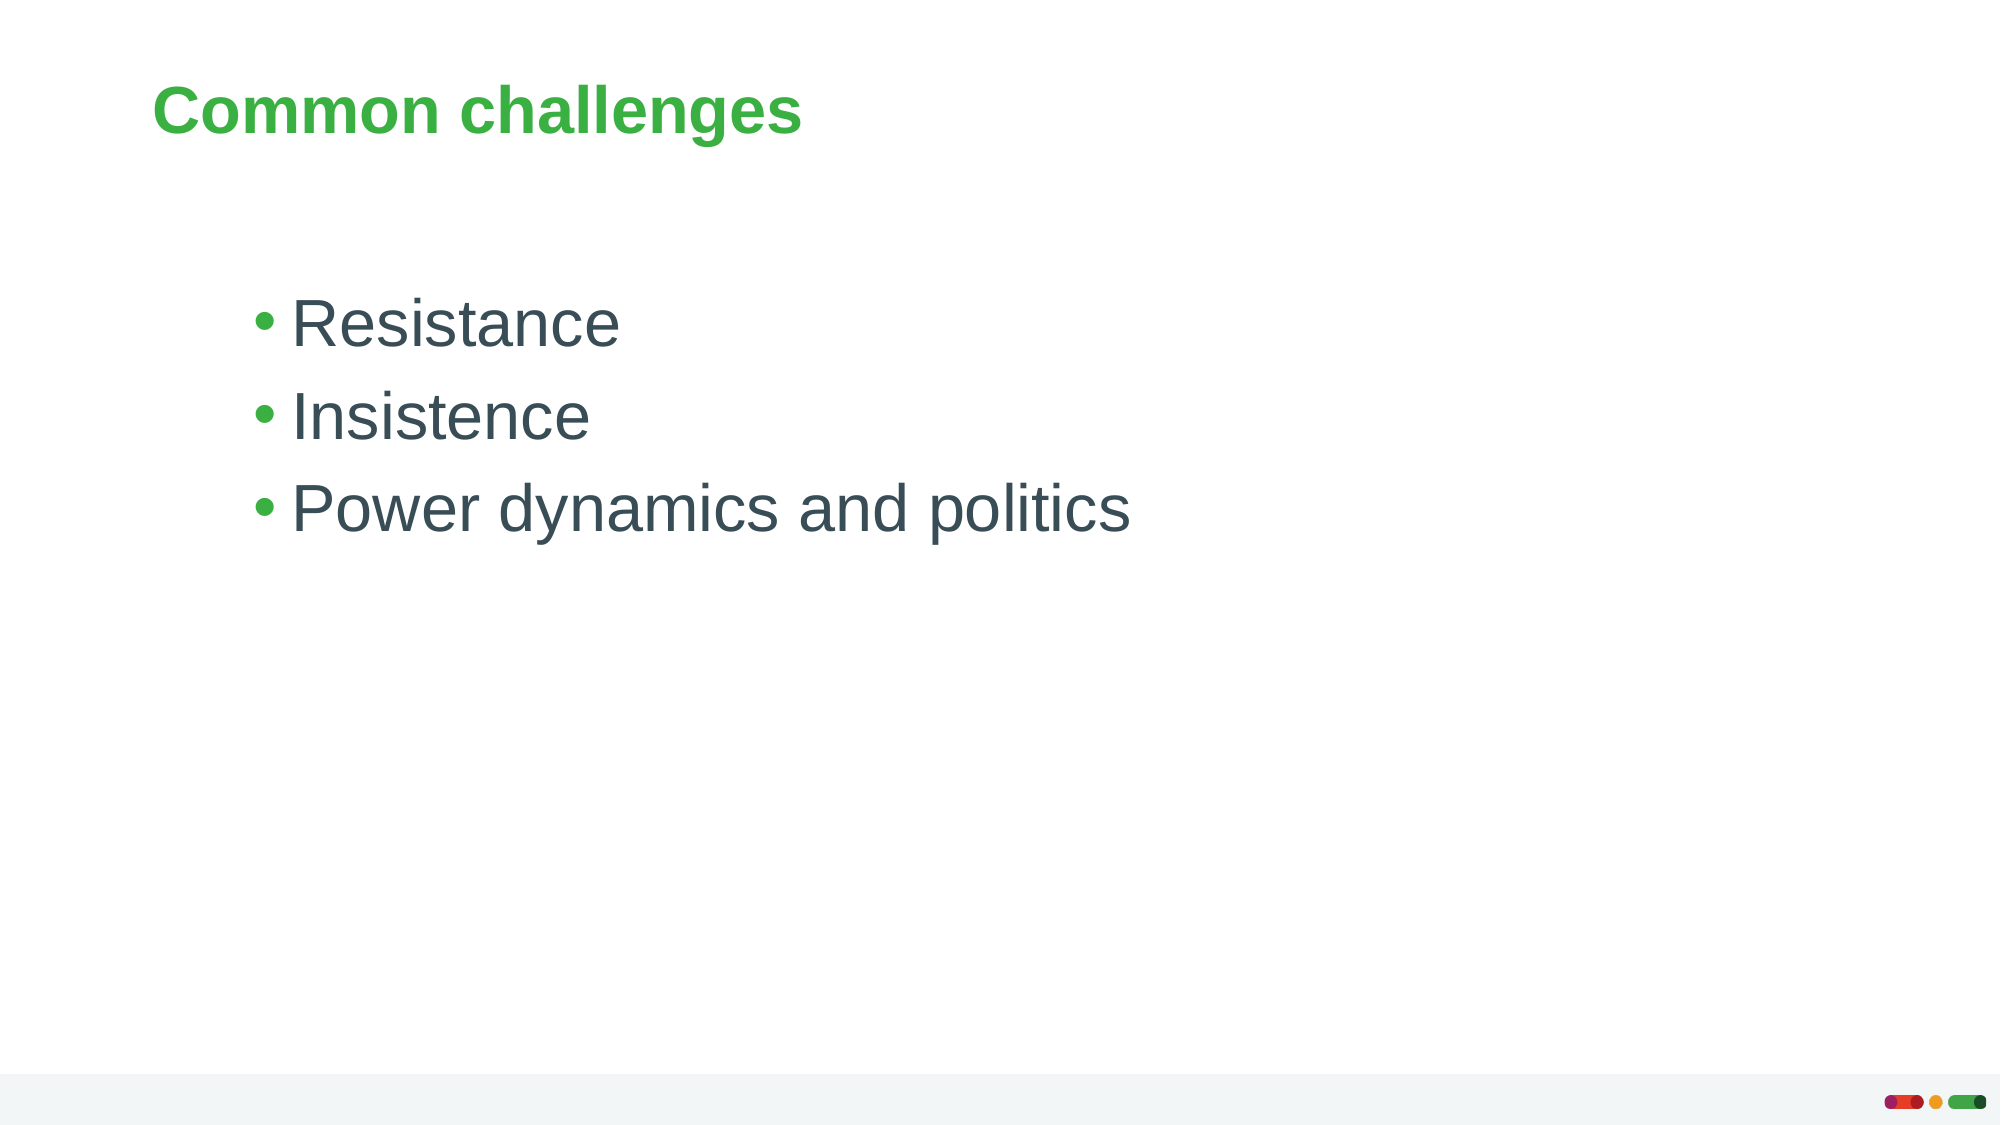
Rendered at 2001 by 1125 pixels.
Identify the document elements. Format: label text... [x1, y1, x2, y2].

title Common challenges [137, 59, 1863, 239]
list Resistance Insistence Power dynamics and politics [238, 281, 1964, 996]
